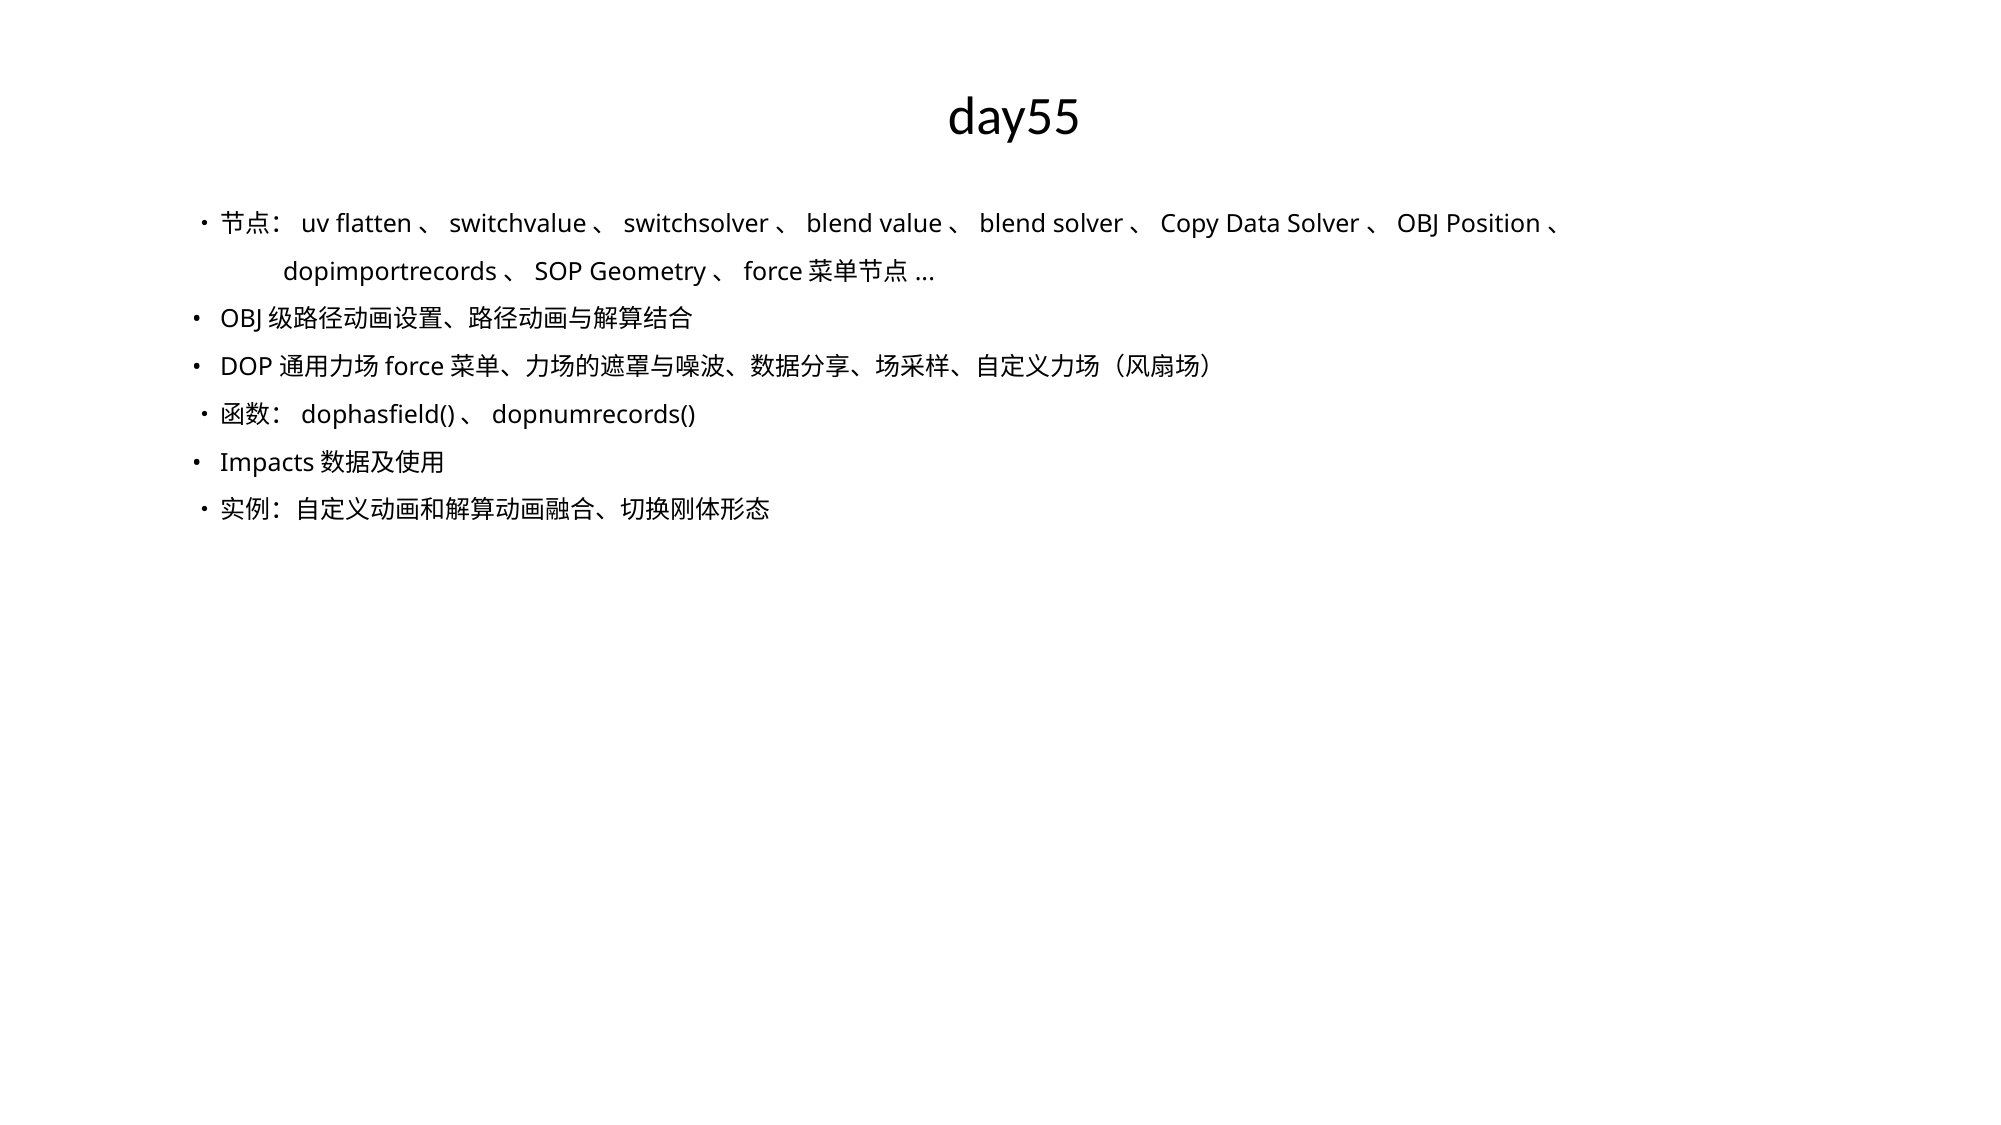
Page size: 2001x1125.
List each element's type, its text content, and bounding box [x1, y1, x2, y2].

title day55 [543, 41, 1486, 154]
subtitle • 节点：uv flatten、switchvalue、switchsolver、blend value、blend solver、Copy Data Solver、OBJ Position、 dopimportrecords、SOP Geometry、force菜单节点... • OBJ级路径动画设置、路径动画与解算结合 • DOP通用力场force菜单、力场的遮罩与噪波、数据分享、场采样、自定义力场（风扇场） • 函数：dophasfield()、dopnumrecords() • Impacts数据及使用 • 实例：自定义动画和解算动画融合、切换刚体形态 [176, 203, 1815, 903]
